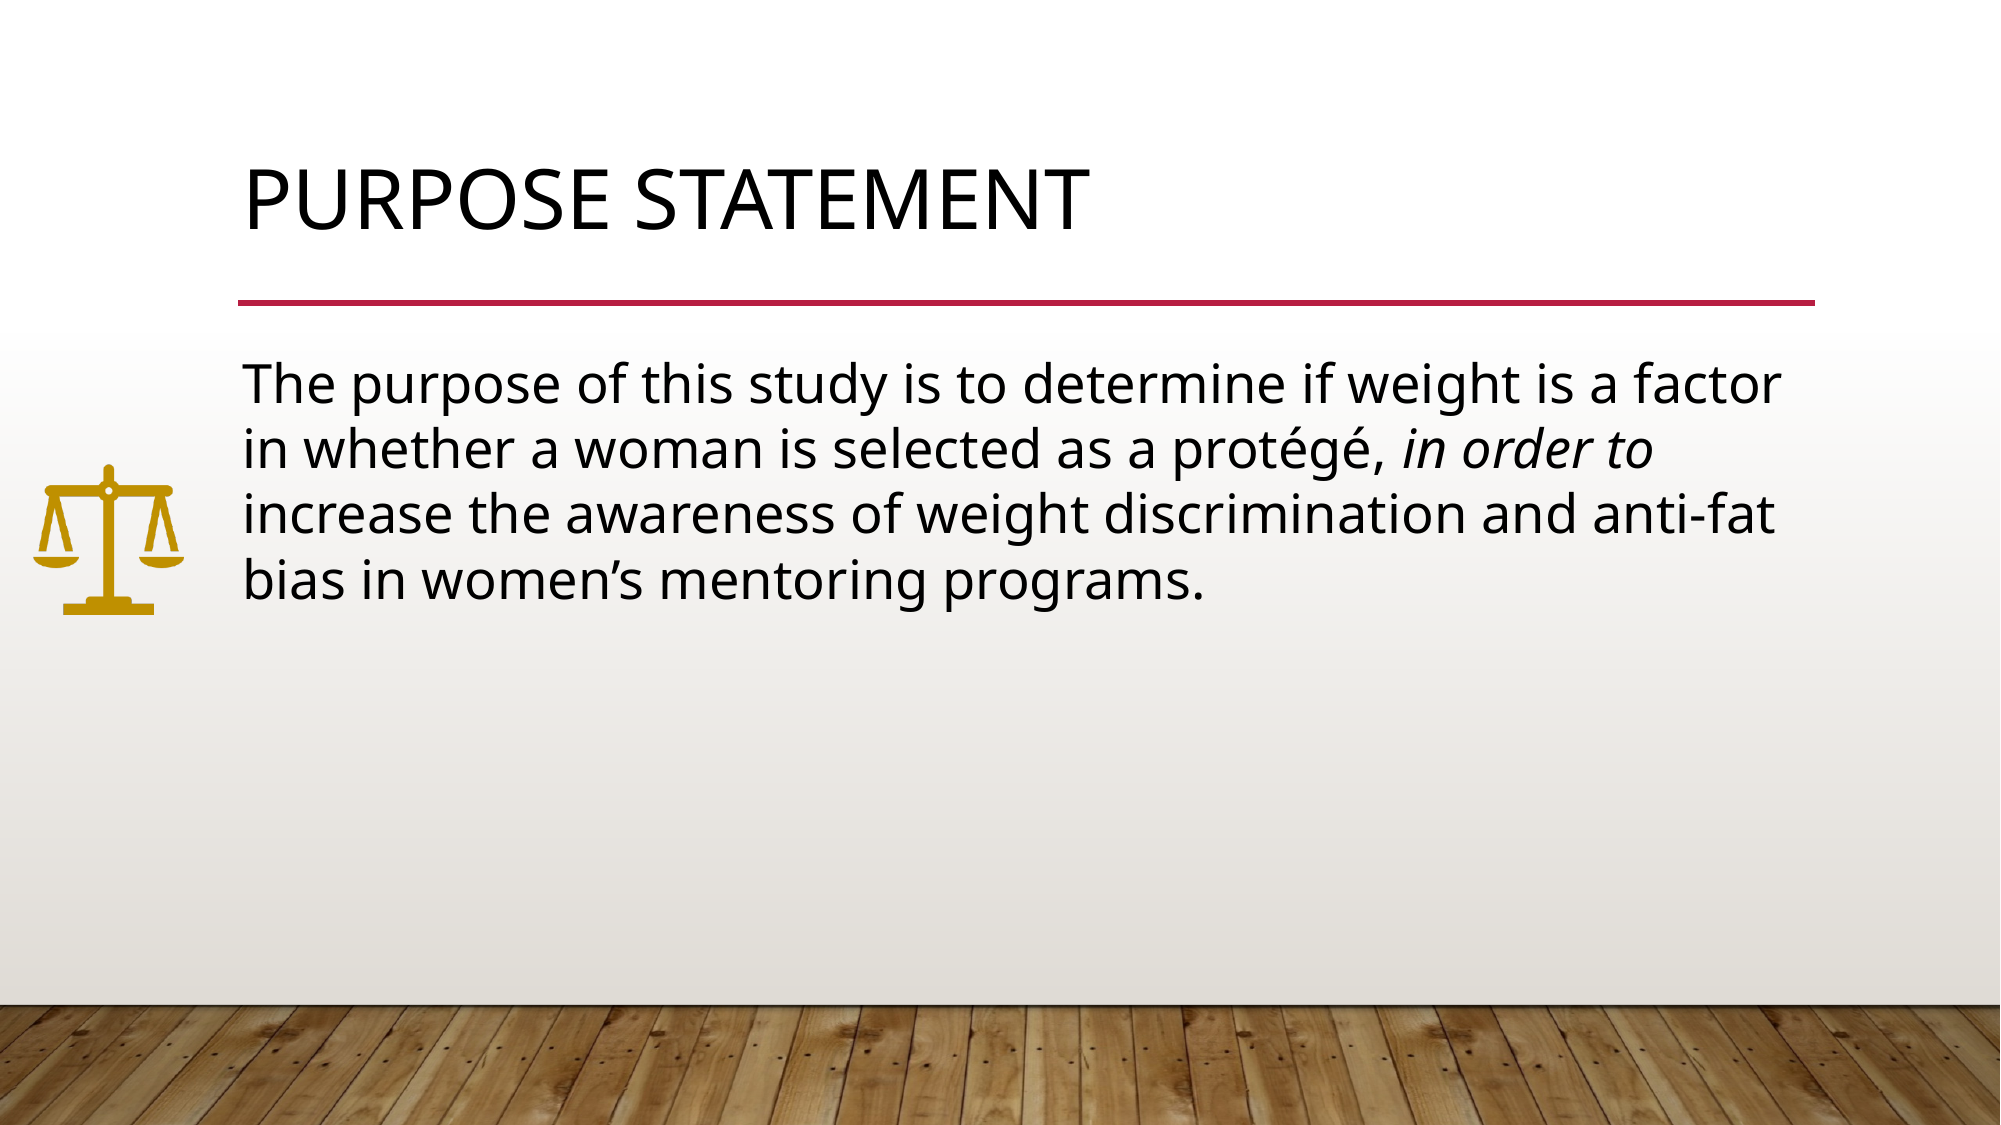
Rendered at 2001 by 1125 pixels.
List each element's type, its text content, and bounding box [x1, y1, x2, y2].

list The purpose of this study is to determine if weight is a factor in whether a woman is selected as a protégé, in order to increase the awareness of weight discrimination and anti-fat bias in women’s mentoring programs. [227, 342, 1836, 918]
picture [18, 449, 199, 630]
picture [0, 1005, 2000, 1125]
title Purpose statement [227, 81, 1284, 323]
